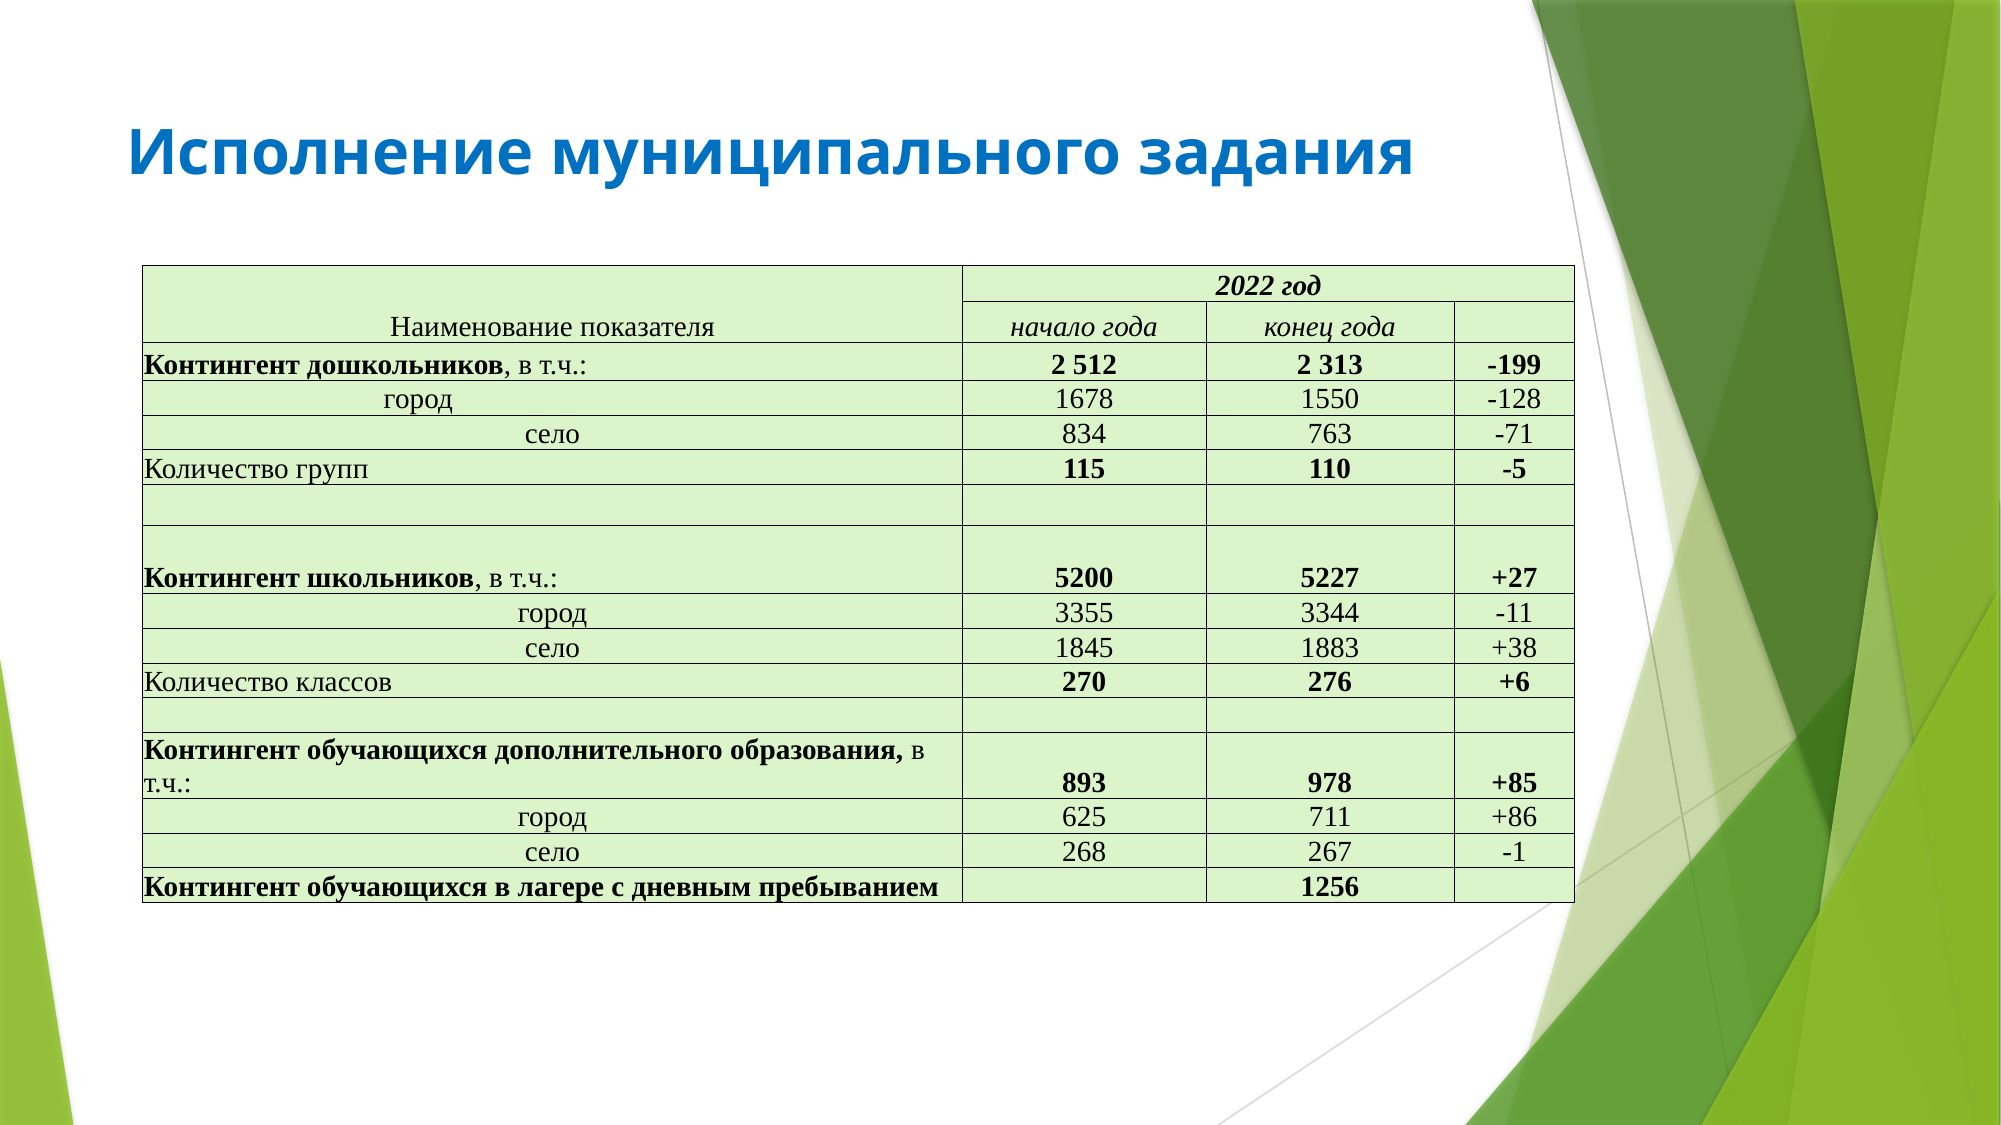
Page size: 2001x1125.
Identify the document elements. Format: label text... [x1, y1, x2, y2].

table_cell 276 [1207, 664, 1454, 697]
table_cell село [143, 834, 962, 867]
table_cell [1207, 698, 1454, 732]
table_cell +27 [1455, 526, 1574, 593]
table_cell +86 [1455, 799, 1574, 833]
table_cell [963, 868, 1206, 902]
table_cell 625 [963, 799, 1206, 833]
table_cell -1 [1455, 834, 1574, 867]
table_cell Количество классов [143, 664, 962, 697]
table_cell +38 [1455, 629, 1574, 663]
table_cell [1455, 485, 1574, 525]
table_cell 711 [1207, 799, 1454, 833]
table_cell [1455, 868, 1574, 902]
table_cell 1845 [963, 629, 1206, 663]
table_cell -71 [1455, 416, 1574, 449]
table_cell -11 [1455, 594, 1574, 628]
table_cell +6 [1455, 664, 1574, 697]
table_cell село [143, 629, 962, 663]
table_cell Контингент обучающихся дополнительного образования, в т.ч.: [143, 733, 962, 798]
table_cell 1883 [1207, 629, 1454, 663]
table_cell 893 [963, 733, 1206, 798]
table_cell 268 [963, 834, 1206, 867]
table_cell [143, 698, 962, 732]
table_cell [1455, 302, 1574, 342]
table_cell Контингент обучающихся в лагере с дневным пребыванием [143, 868, 962, 902]
table_cell 3355 [963, 594, 1206, 628]
table_header 2022 год [963, 266, 1574, 301]
table_cell [1455, 698, 1574, 732]
table_cell -128 [1455, 381, 1574, 415]
table_cell Количество групп [143, 450, 962, 484]
table_cell -5 [1455, 450, 1574, 484]
table_cell [963, 698, 1206, 732]
table_cell 978 [1207, 733, 1454, 798]
table_cell 5200 [963, 526, 1206, 593]
table_cell [963, 485, 1206, 525]
table_cell Контингент школьников, в т.ч.: [143, 526, 962, 593]
table_cell 763 [1207, 416, 1454, 449]
table_cell 3344 [1207, 594, 1454, 628]
table_cell 2 512 [963, 343, 1206, 380]
table_cell 115 [963, 450, 1206, 484]
table_cell 270 [963, 664, 1206, 697]
table_cell город [143, 799, 962, 833]
table_cell конец года [1207, 302, 1454, 342]
title Исполнение муниципального задания [111, 99, 1549, 202]
table_cell начало года [963, 302, 1206, 342]
table_cell 2 313 [1207, 343, 1454, 380]
table_cell 834 [963, 416, 1206, 449]
table_cell -199 [1455, 343, 1574, 380]
table_cell Контингент дошкольников, в т.ч.: [143, 343, 962, 380]
table_cell город [143, 381, 962, 415]
table_cell 110 [1207, 450, 1454, 484]
table_cell 1678 [963, 381, 1206, 415]
table_cell город [143, 594, 962, 628]
table_cell 5227 [1207, 526, 1454, 593]
table_cell [1207, 485, 1454, 525]
table_cell 1256 [1207, 868, 1454, 902]
table_cell [143, 485, 962, 525]
table_cell +85 [1455, 733, 1574, 798]
table_cell 1550 [1207, 381, 1454, 415]
table_cell село [143, 416, 962, 449]
table_header Наименование показателя [143, 266, 962, 342]
table_cell 267 [1207, 834, 1454, 867]
